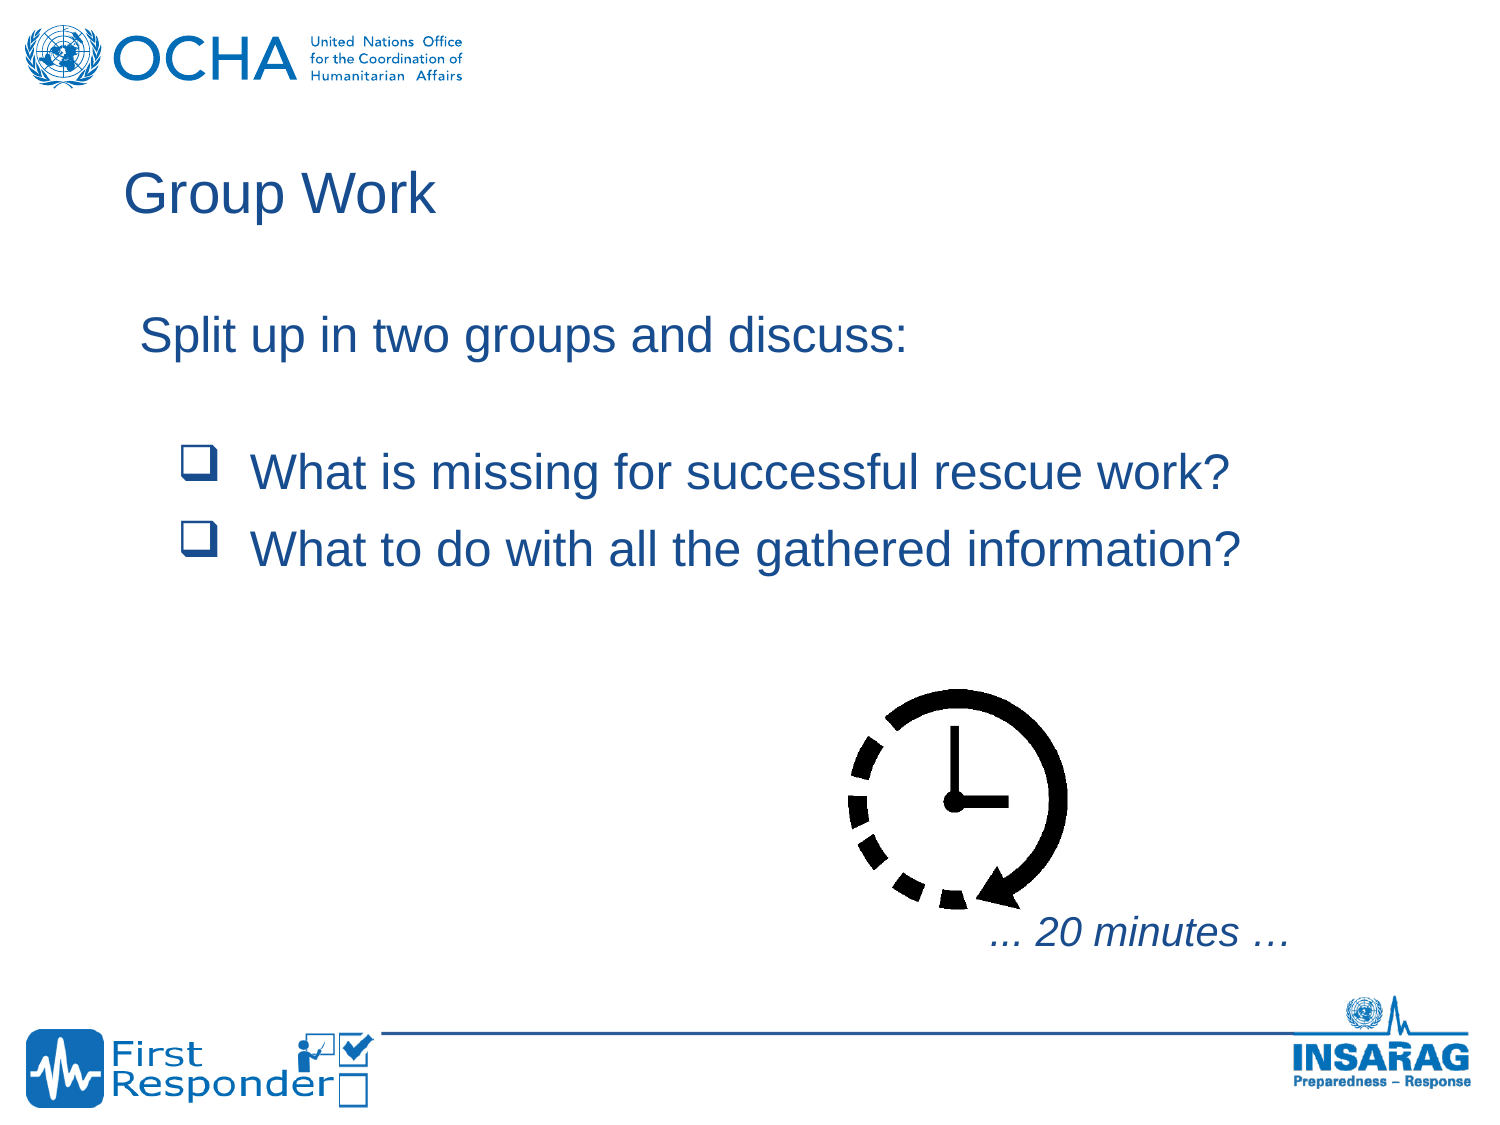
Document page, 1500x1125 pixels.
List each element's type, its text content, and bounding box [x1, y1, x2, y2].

picture [1287, 995, 1471, 1094]
text_box Group Work [102, 147, 453, 233]
picture [24, 1024, 375, 1113]
text_box Split up in two groups and discuss: What is missing for successful rescue work? What to do with all the gathered information? [118, 295, 1456, 670]
text_box ... 20 minutes … [1138, 896, 1388, 962]
picture [782, 624, 1133, 976]
